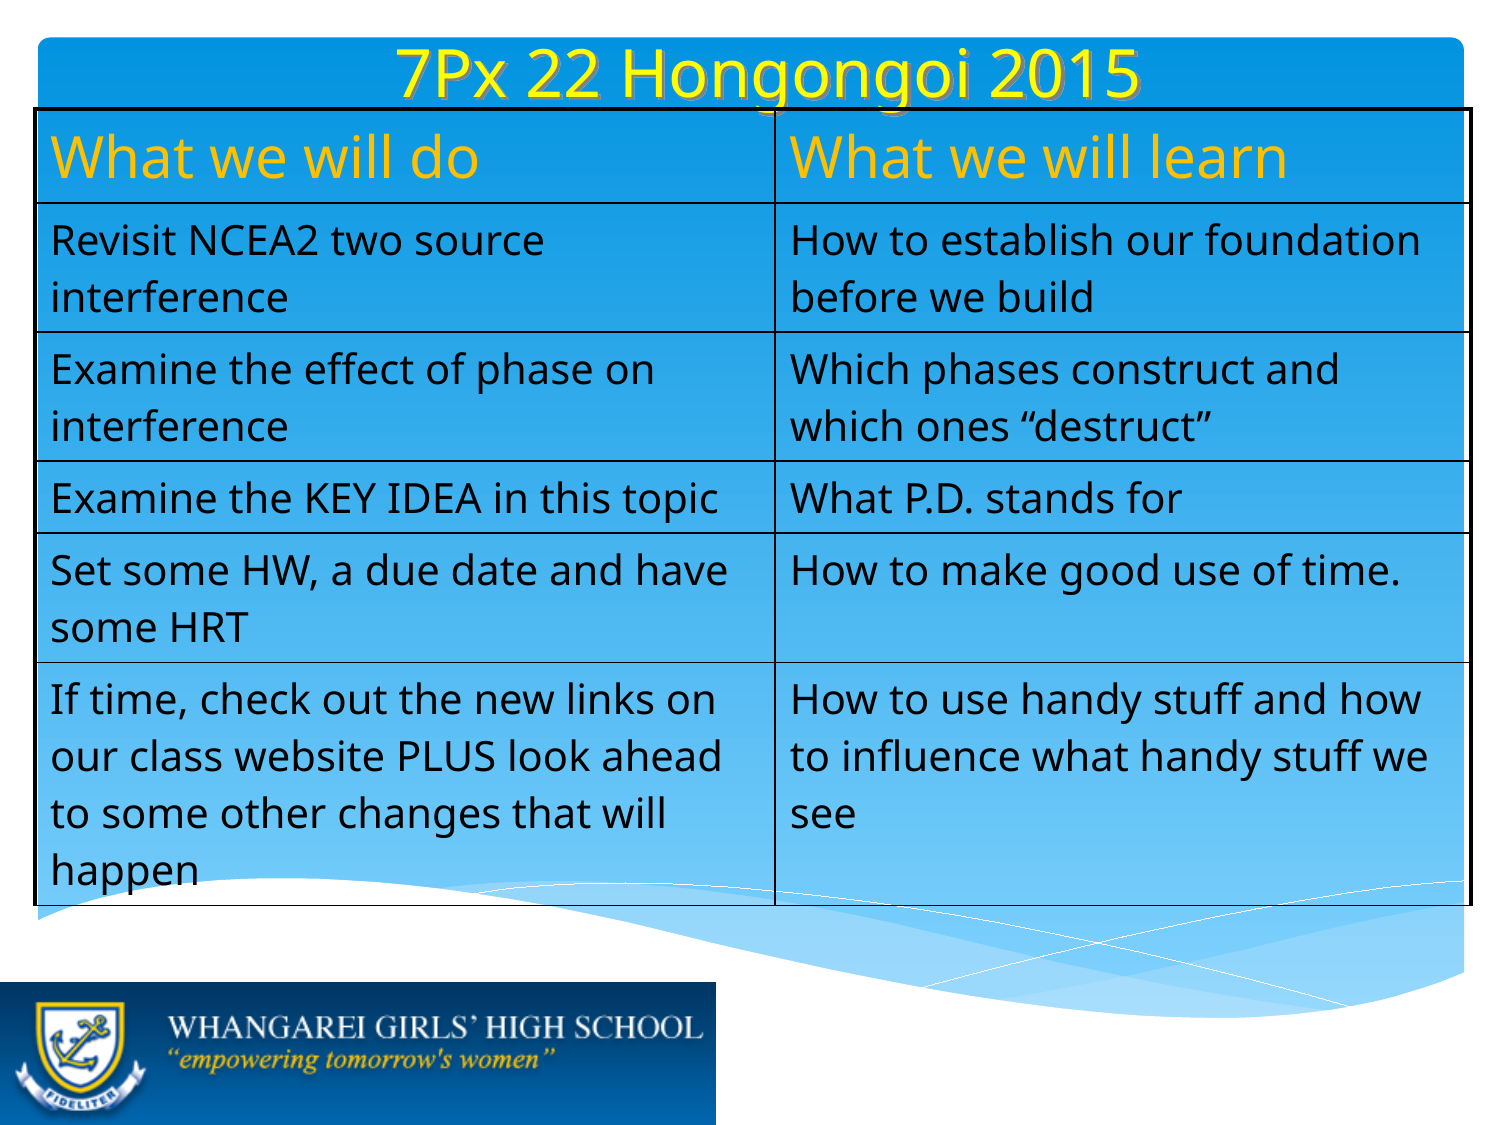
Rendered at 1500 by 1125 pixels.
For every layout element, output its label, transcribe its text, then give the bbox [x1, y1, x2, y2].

table_cell How to make good use of time. [776, 534, 1469, 662]
picture [0, 982, 716, 1125]
table_cell Revisit NCEA2 two source interference [37, 204, 774, 331]
table_cell Which phases construct and which ones “destruct” [776, 333, 1469, 460]
table_cell What P.D. stands for [776, 462, 1469, 532]
table_header What we will do [37, 111, 774, 202]
table_cell How to establish our foundation before we build [776, 204, 1469, 331]
table_cell How to use handy stuff and how to influence what handy stuff we see [776, 663, 1469, 905]
table_cell Examine the KEY IDEA in this topic [37, 462, 774, 532]
table_cell If time, check out the new links on our class website PLUS look ahead to some other changes that will happen [37, 663, 774, 905]
text_box 7Px 22 Hongongoi 2015 [162, 20, 1375, 107]
table_cell Examine the effect of phase on interference [37, 333, 774, 460]
table_cell Set some HW, a due date and have some HRT [37, 534, 774, 662]
table_header What we will learn [776, 111, 1469, 202]
